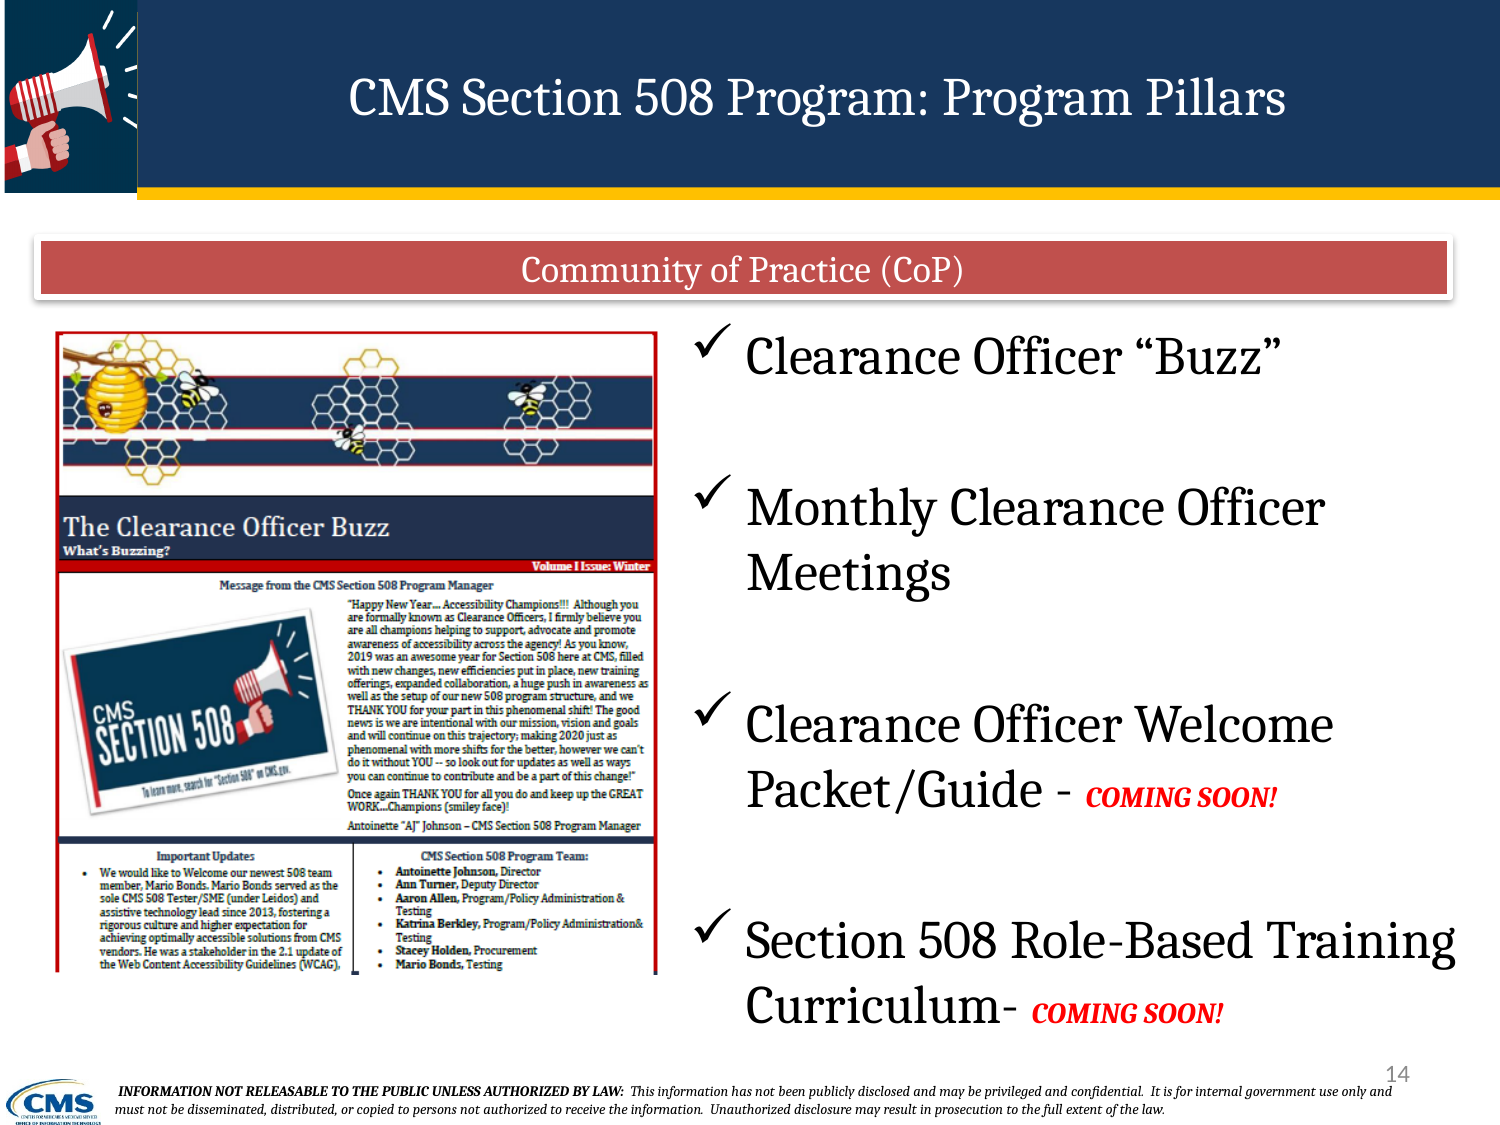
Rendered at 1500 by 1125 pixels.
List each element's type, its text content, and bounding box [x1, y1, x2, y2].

picture [52, 329, 660, 976]
picture [4, 0, 163, 194]
text_box INFORMATION NOT RELEASABLE TO THE PUBLIC UNLESS AUTHORIZED BY LAW: This information has not been publicly disclosed and may be privileged and confidential. It is for internal government use only and must not be disseminated, distributed, or copied to persons not authorized to receive the information. Unauthorized disclosure may result in prosecution to the full extent of the law. [100, 1074, 1413, 1125]
title CMS Section 508 Program: Program Pillars [163, 0, 1500, 188]
slide_number 14 [1074, 1042, 1425, 1103]
text_box Community of Practice (CoP) [34, 234, 1453, 300]
picture [5, 1079, 101, 1125]
list Clearance Officer “Buzz” Monthly Clearance Officer Meetings Clearance Officer Welcome Packet/Guide - COMING SOON! Section 508 Role-Based Training Curriculum- COMING SOON! [675, 312, 1475, 765]
